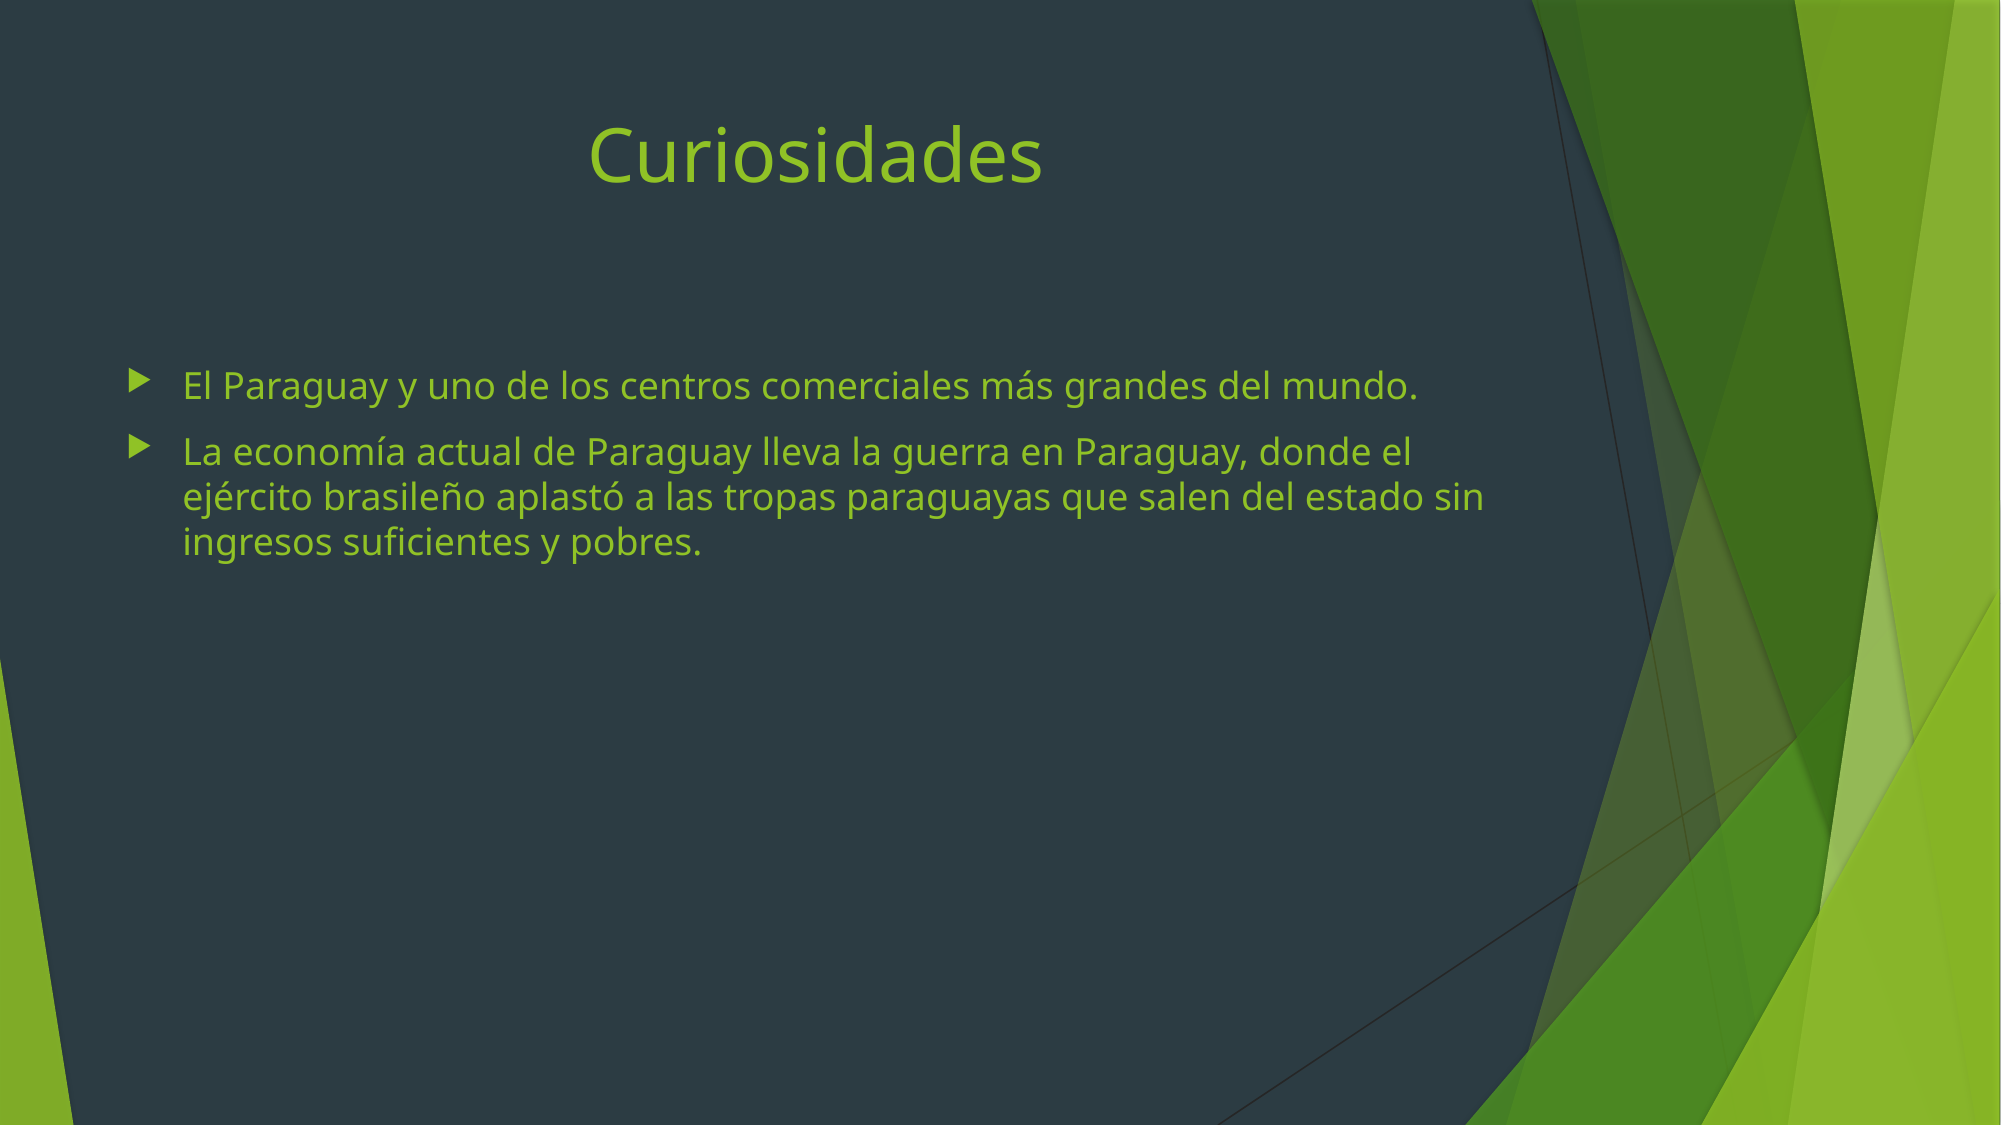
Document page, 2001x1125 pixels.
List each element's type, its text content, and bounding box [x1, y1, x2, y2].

list El Paraguay y uno de los centros comerciales más grandes del mundo. La economía actual de Paraguay lleva la guerra en Paraguay, donde el ejército brasileño aplastó a las tropas paraguayas que salen del estado sin ingresos suficientes y pobres. [111, 354, 1522, 992]
title Curiosidades [111, 99, 1522, 317]
